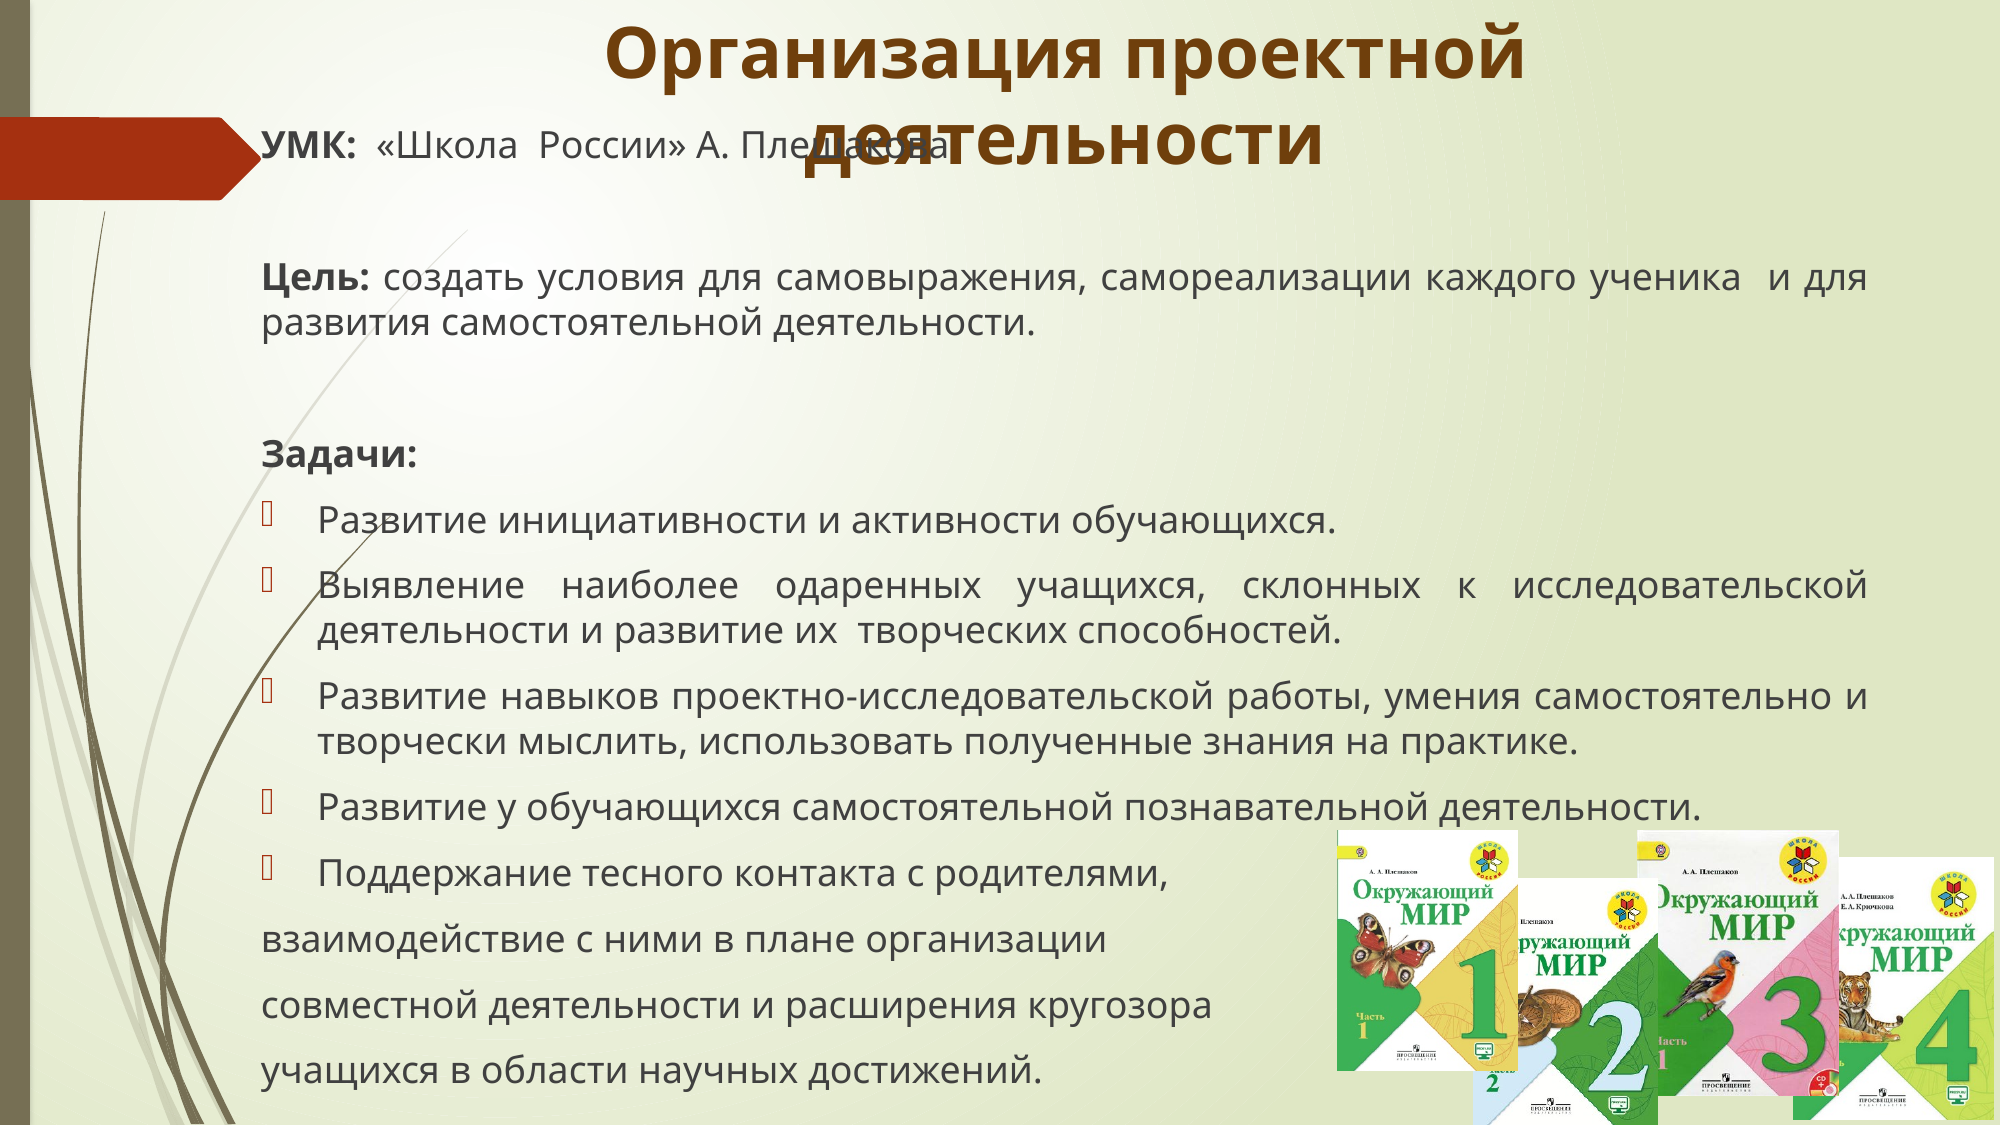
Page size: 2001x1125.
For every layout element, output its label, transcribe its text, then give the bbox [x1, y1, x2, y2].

title Организация проектной деятельности [334, 0, 1797, 113]
list УМК: «Школа России» А. Плешакова Цель: создать условия для самовыражения, самореализации каждого ученика и для развития самостоятельной деятельности. Задачи: Развитие инициативности и активности обучающихся. Выявление наиболее одаренных учащихся, склонных к исследовательской деятельности и развитие их творческих способностей. Развитие навыков проектно-исследовательской работы, умения самостоятельно и творчески мыслить, использовать полученные знания на практике. Развитие у обучающихся самостоятельной познавательной деятельности. Поддержание тесного контакта с родителями, взаимодействие с ними в плане организации совместной деятельности и расширения кругозора учащихся в области научных достижений. [245, 113, 1885, 1106]
picture [1336, 830, 1995, 1125]
